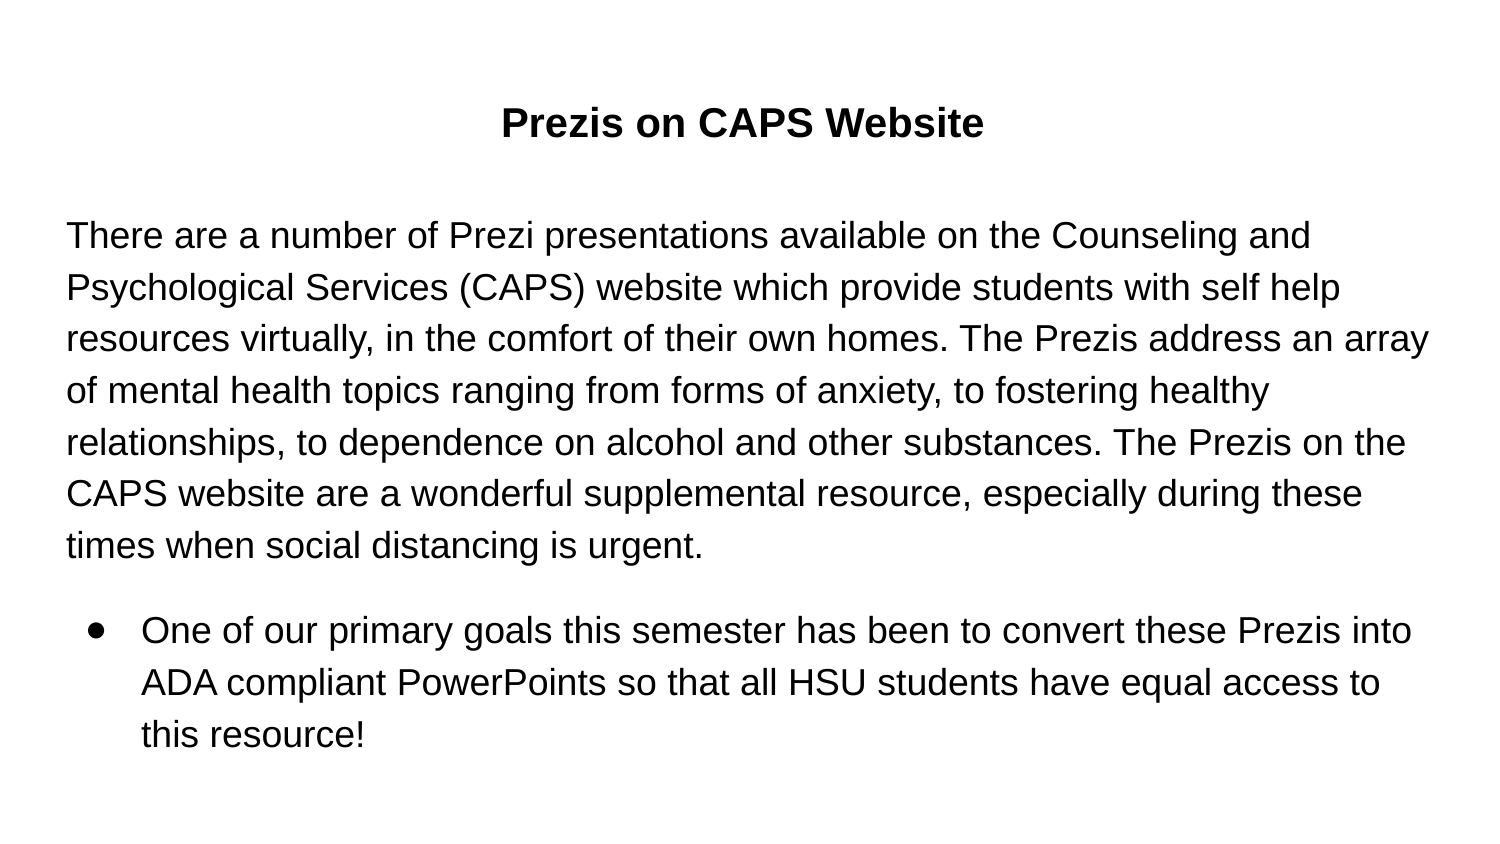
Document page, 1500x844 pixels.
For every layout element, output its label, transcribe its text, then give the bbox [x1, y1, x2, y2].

title Prezis on CAPS Website [51, 72, 1449, 167]
list There are a number of Prezi presentations available on the Counseling and Psychological Services (CAPS) website which provide students with self help resources virtually, in the comfort of their own homes. The Prezis address an array of mental health topics ranging from forms of anxiety, to fostering healthy relationships, to dependence on alcohol and other substances. The Prezis on the CAPS website are a wonderful supplemental resource, especially during these times when social distancing is urgent. One of our primary goals this semester has been to convert these Prezis into ADA compliant PowerPoints so that all HSU students have equal access to this resource! [51, 189, 1449, 750]
